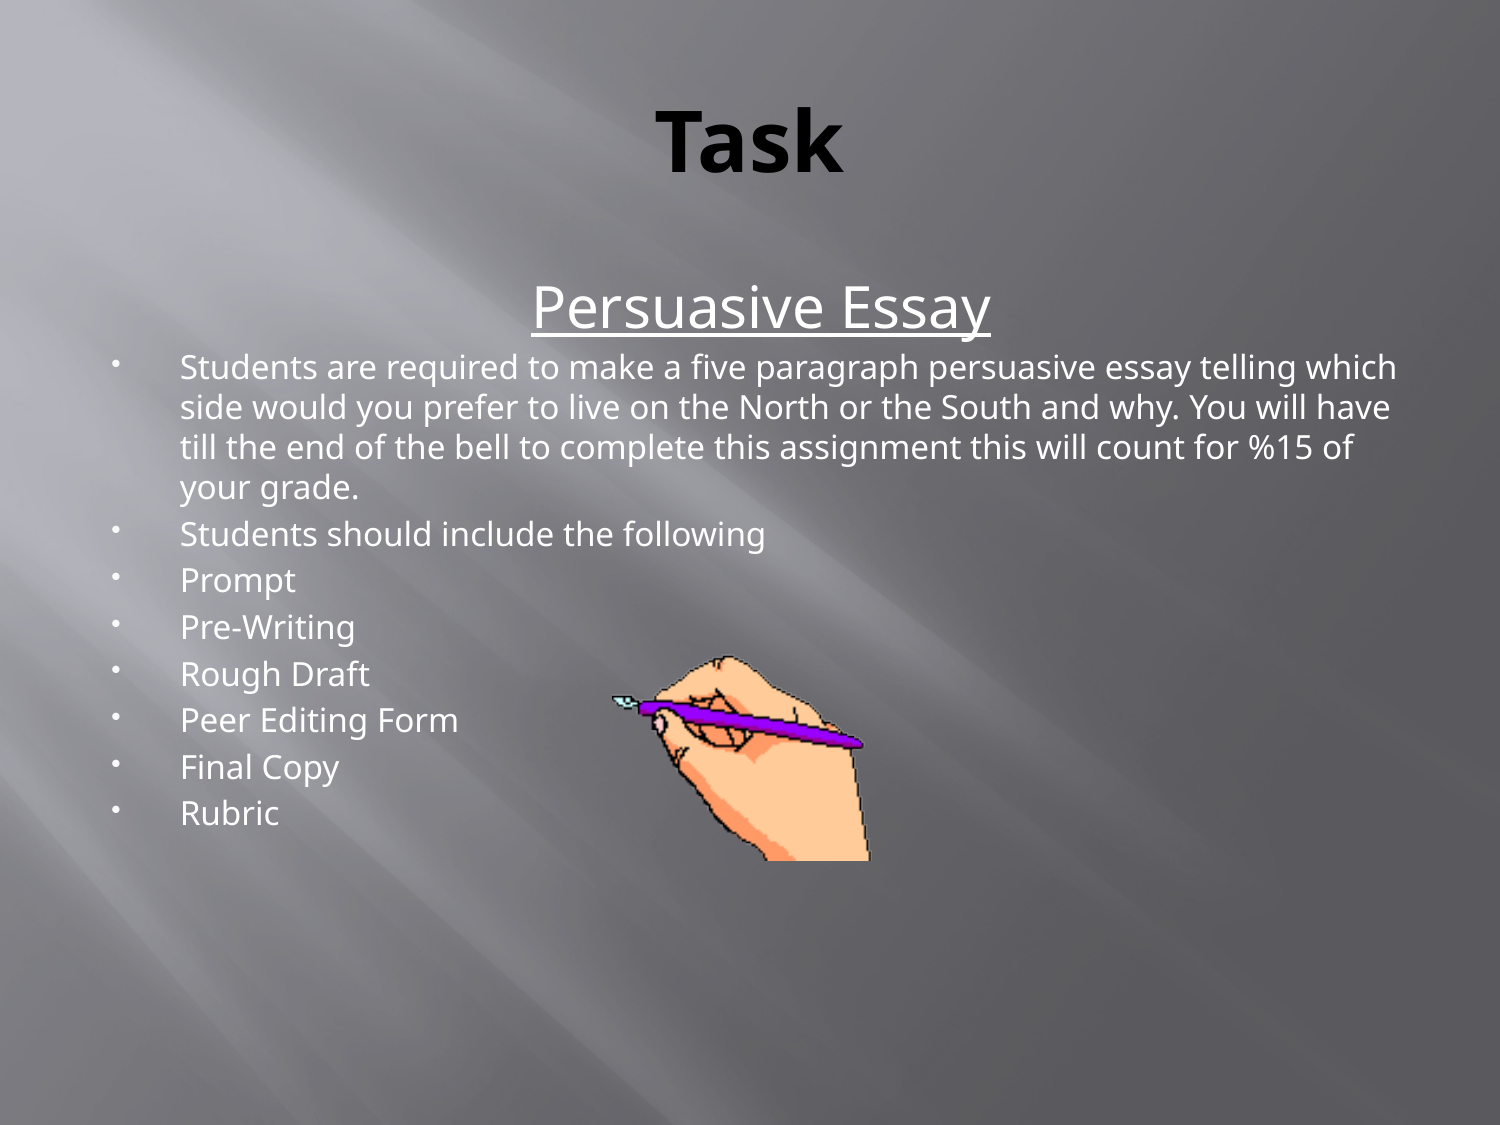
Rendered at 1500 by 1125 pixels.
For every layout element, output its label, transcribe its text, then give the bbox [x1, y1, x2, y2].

picture [612, 637, 905, 862]
list Persuasive Essay Students are required to make a five paragraph persuasive essay telling which side would you prefer to live on the North or the South and why. You will have till the end of the bell to complete this assignment this will count for %15 of your grade. Students should include the following Prompt Pre-Writing Rough Draft Peer Editing Form Final Copy Rubric [75, 262, 1425, 1035]
title Task [75, 45, 1425, 233]
